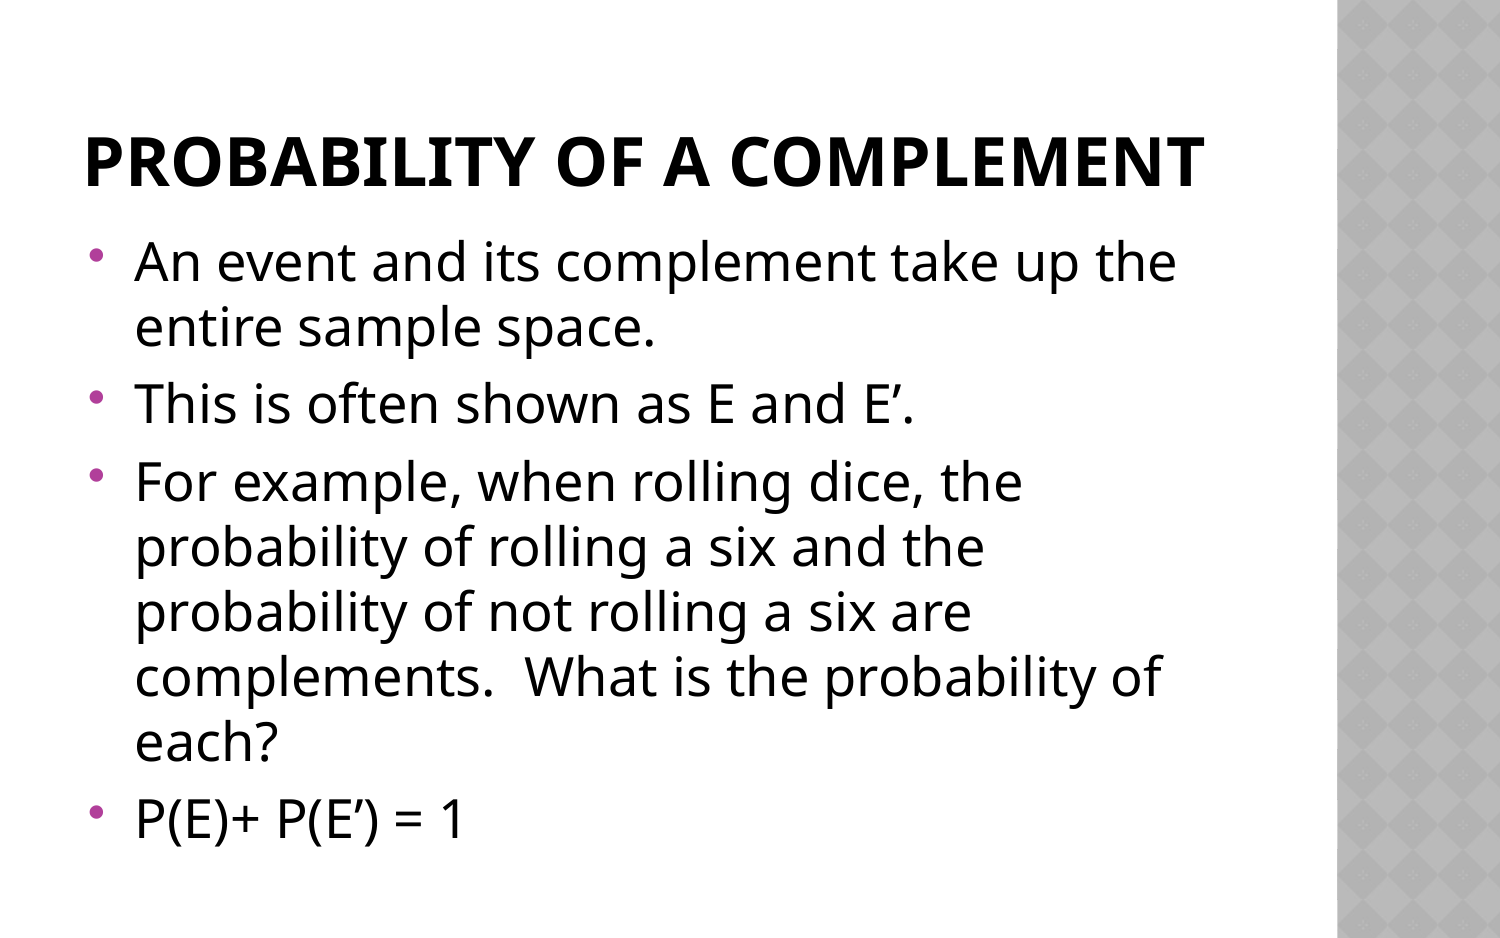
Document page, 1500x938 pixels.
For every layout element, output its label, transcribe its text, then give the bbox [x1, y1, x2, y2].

list An event and its complement take up the entire sample space. This is often shown as E and E’. For example, when rolling dice, the probability of rolling a six and the probability of not rolling a six are complements. What is the probability of each? P(E)+ P(E’) = 1 [75, 220, 1263, 883]
title Probability of a complement [75, 43, 1263, 200]
